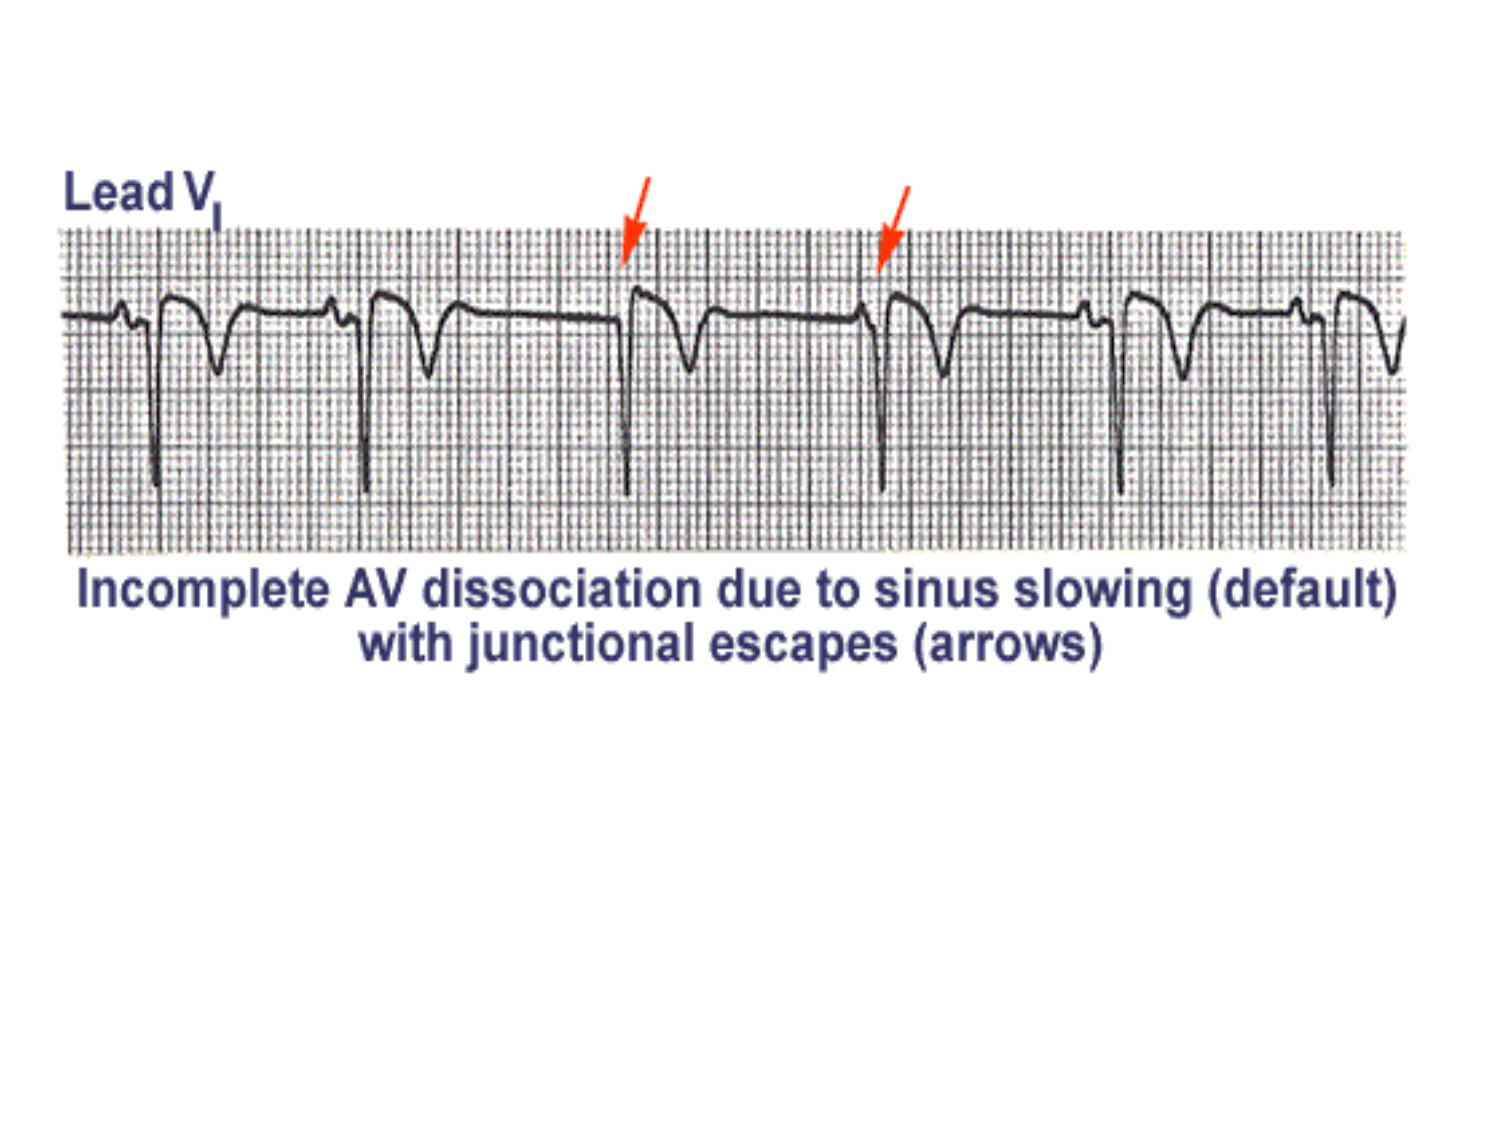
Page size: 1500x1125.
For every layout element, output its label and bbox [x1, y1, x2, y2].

picture [2, 163, 1477, 680]
